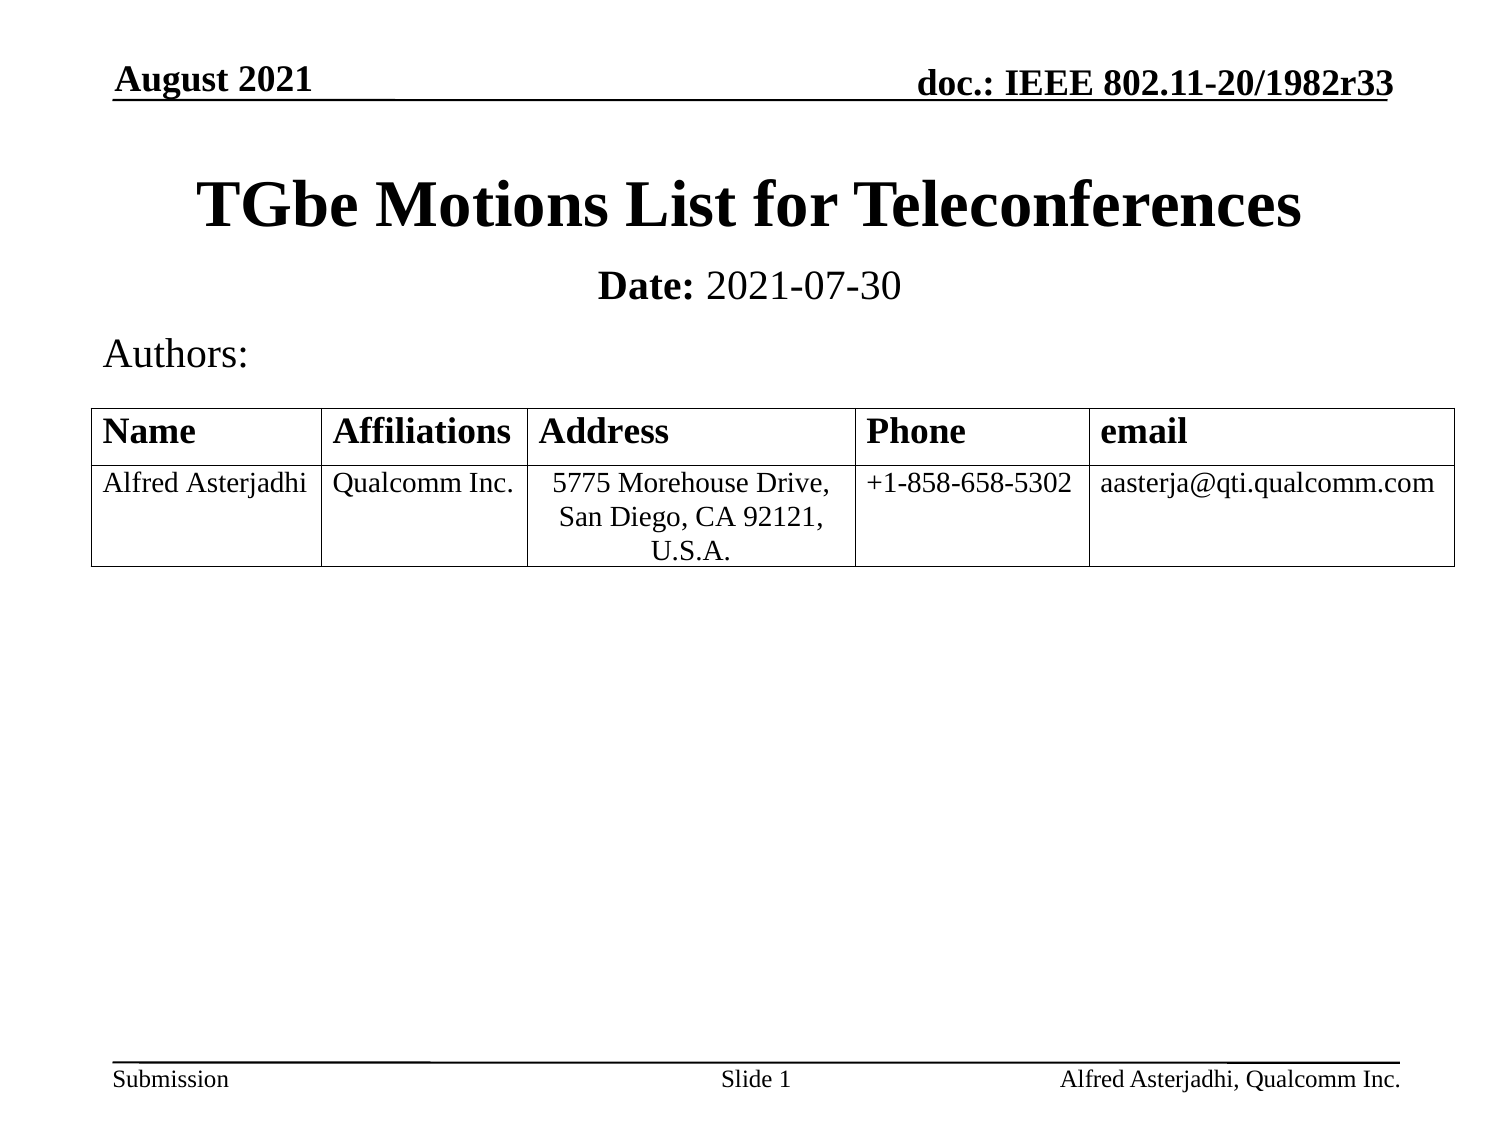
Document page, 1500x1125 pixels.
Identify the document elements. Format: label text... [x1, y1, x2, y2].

list Date: 2021-07-30 [112, 249, 1388, 316]
title TGbe Motions List for Teleconferences [112, 112, 1388, 249]
footer Alfred Asterjadhi, Qualcomm Inc. [902, 1061, 1402, 1093]
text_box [75, 407, 1477, 819]
text_box Authors: [87, 318, 325, 381]
slide_number Slide 1 [712, 1061, 800, 1123]
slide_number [114, 54, 493, 100]
